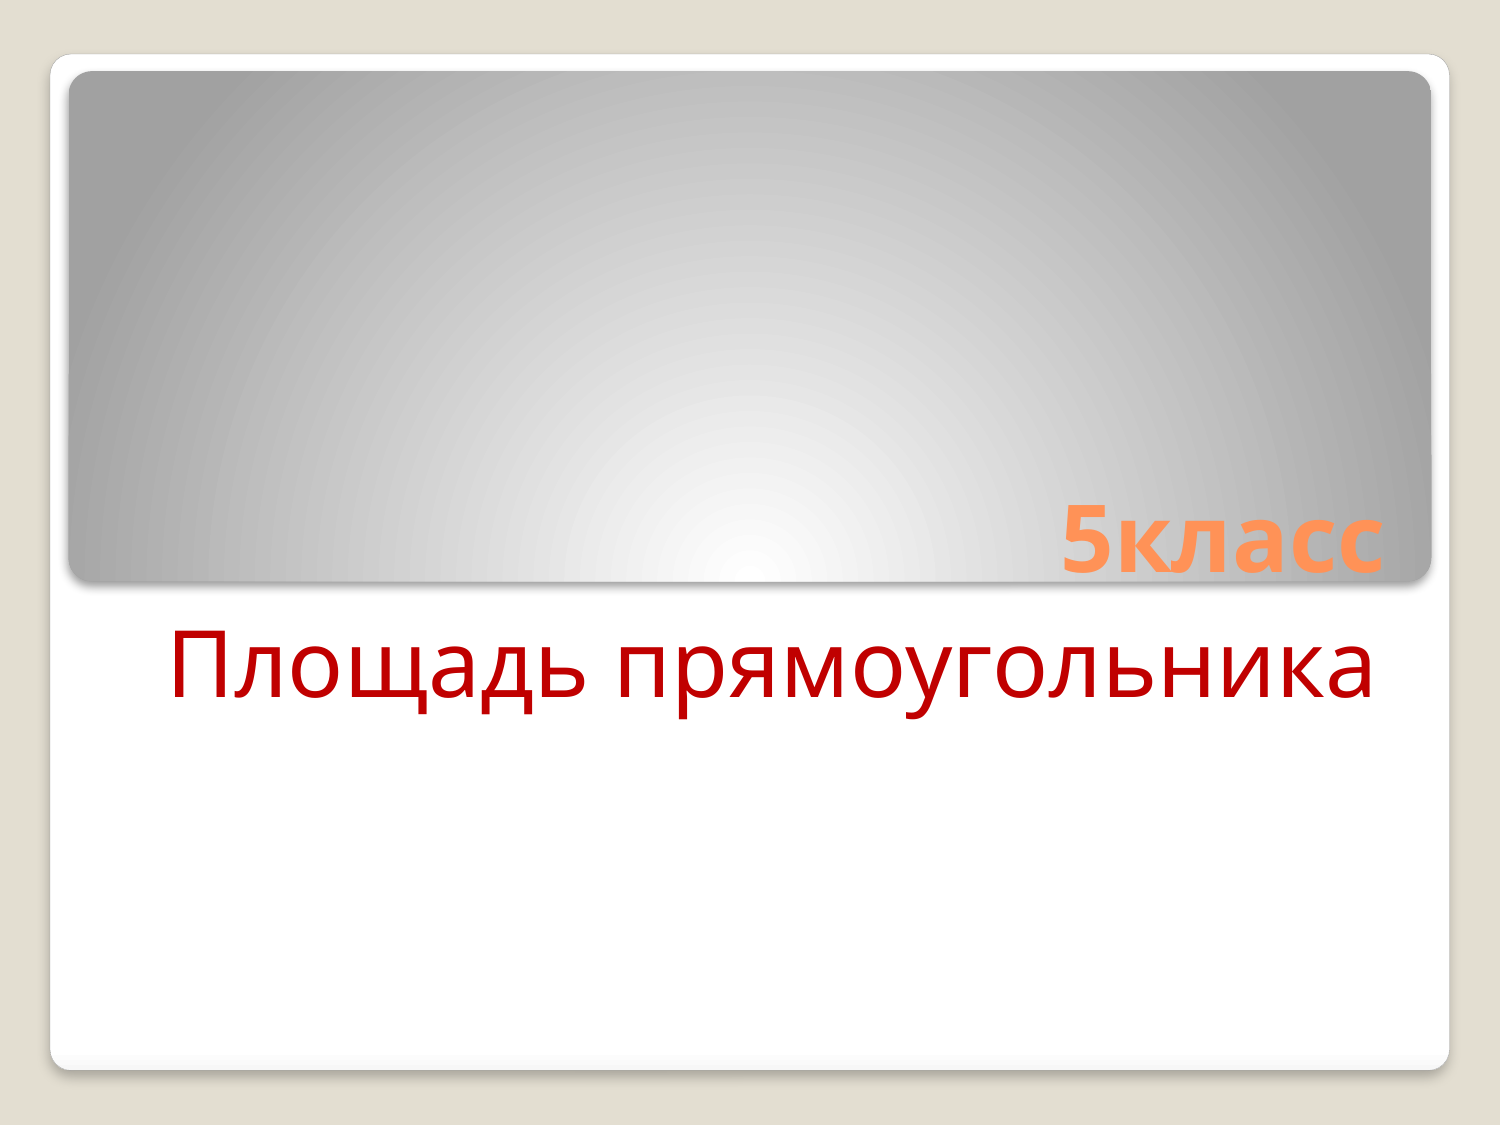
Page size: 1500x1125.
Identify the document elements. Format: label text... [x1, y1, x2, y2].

title 5класс [118, 298, 1394, 599]
subtitle Площадь прямоугольника [118, 604, 1394, 755]
